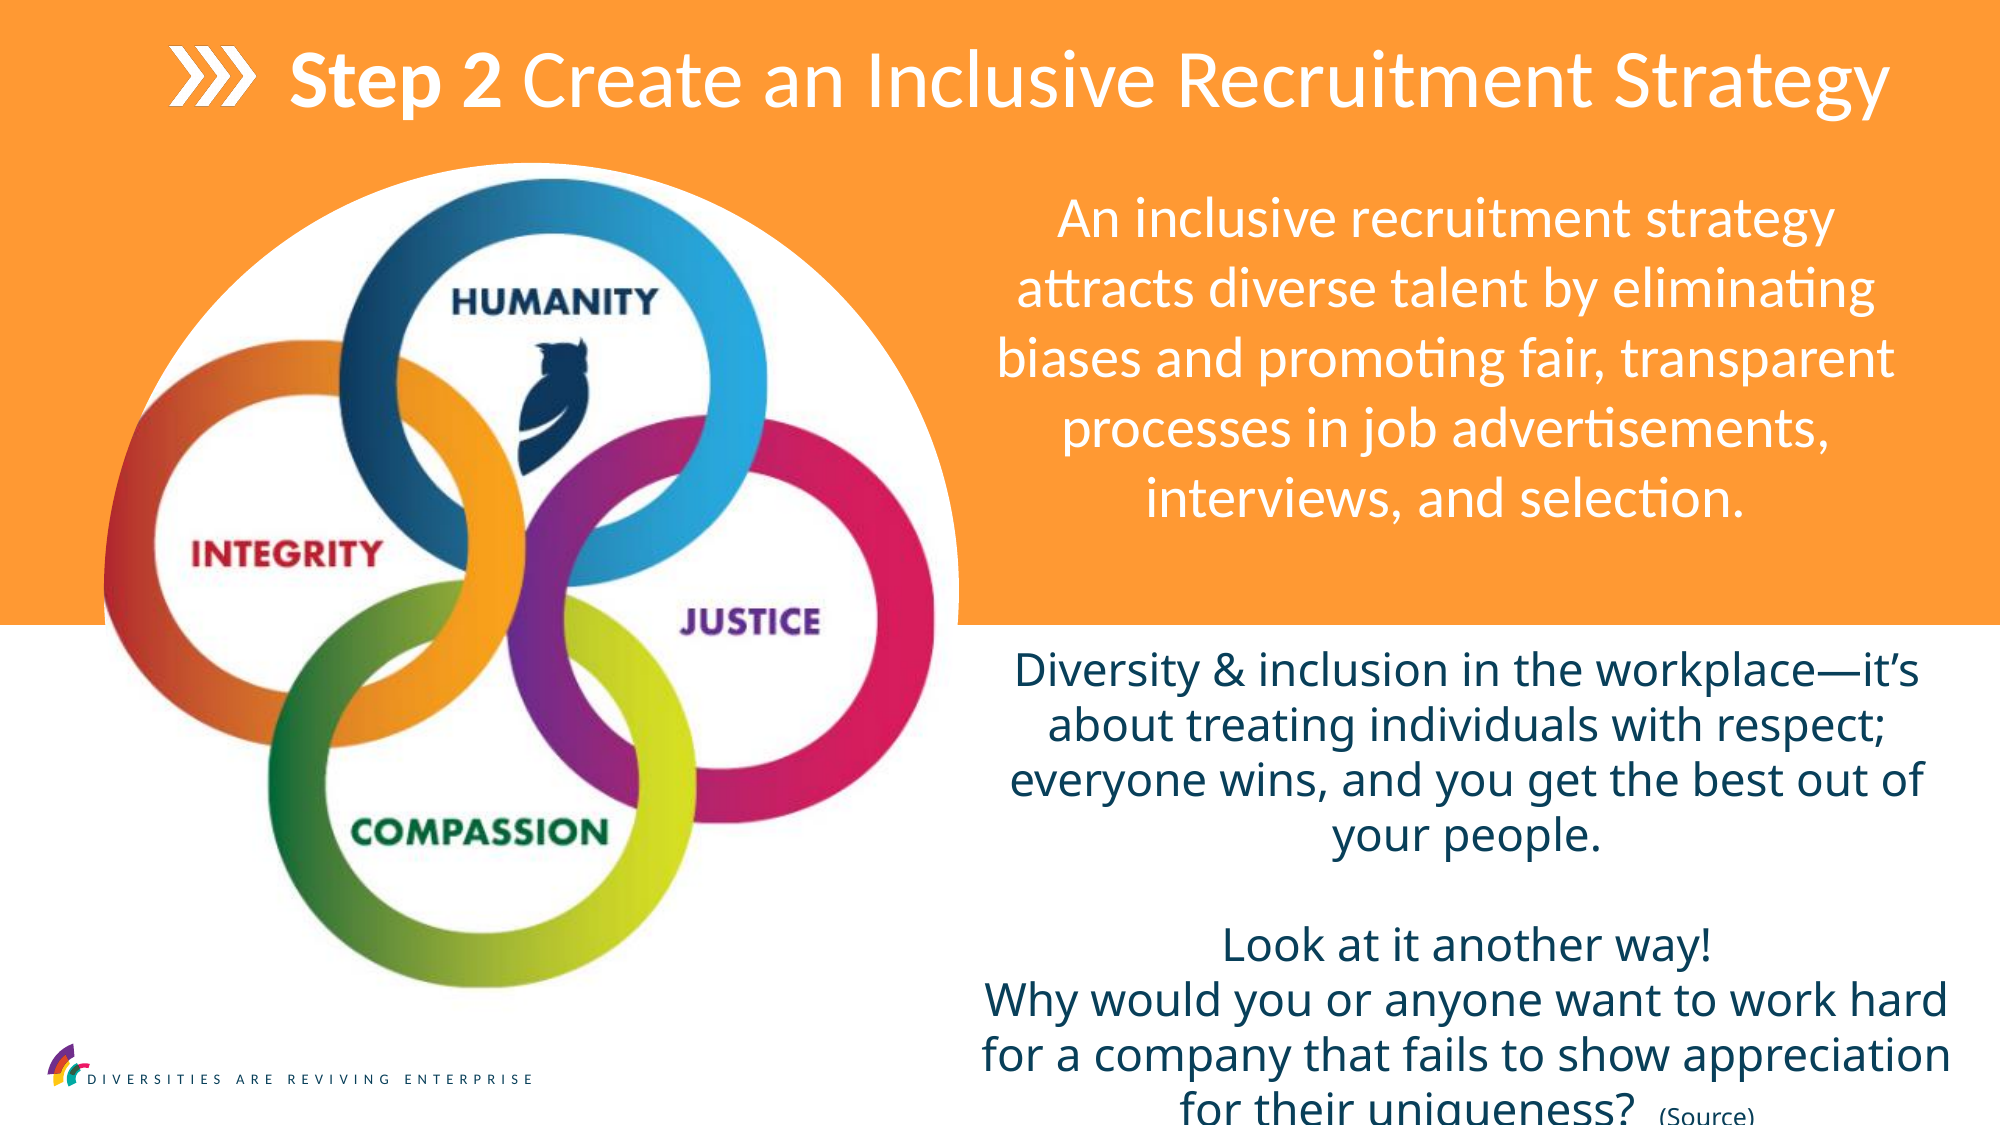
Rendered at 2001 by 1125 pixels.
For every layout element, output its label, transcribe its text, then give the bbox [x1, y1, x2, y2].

picture [160, 24, 264, 128]
text_box Diversity & inclusion in the workplace—it’s about treating individuals with respect; everyone wins, and you get the best out of your people. Look at it another way! Why would you or anyone want to work hard for a company that fails to show appreciation for their uniqueness? (Source) [958, 633, 1975, 1125]
picture [103, 162, 959, 1018]
text_box An inclusive recruitment strategy attracts diverse talent by eliminating biases and promoting fair, transparent processes in job advertisements, interviews, and selection. [959, 171, 1934, 537]
text_box Step 2 Create an Inclusive Recruitment Strategy [274, 17, 1975, 132]
